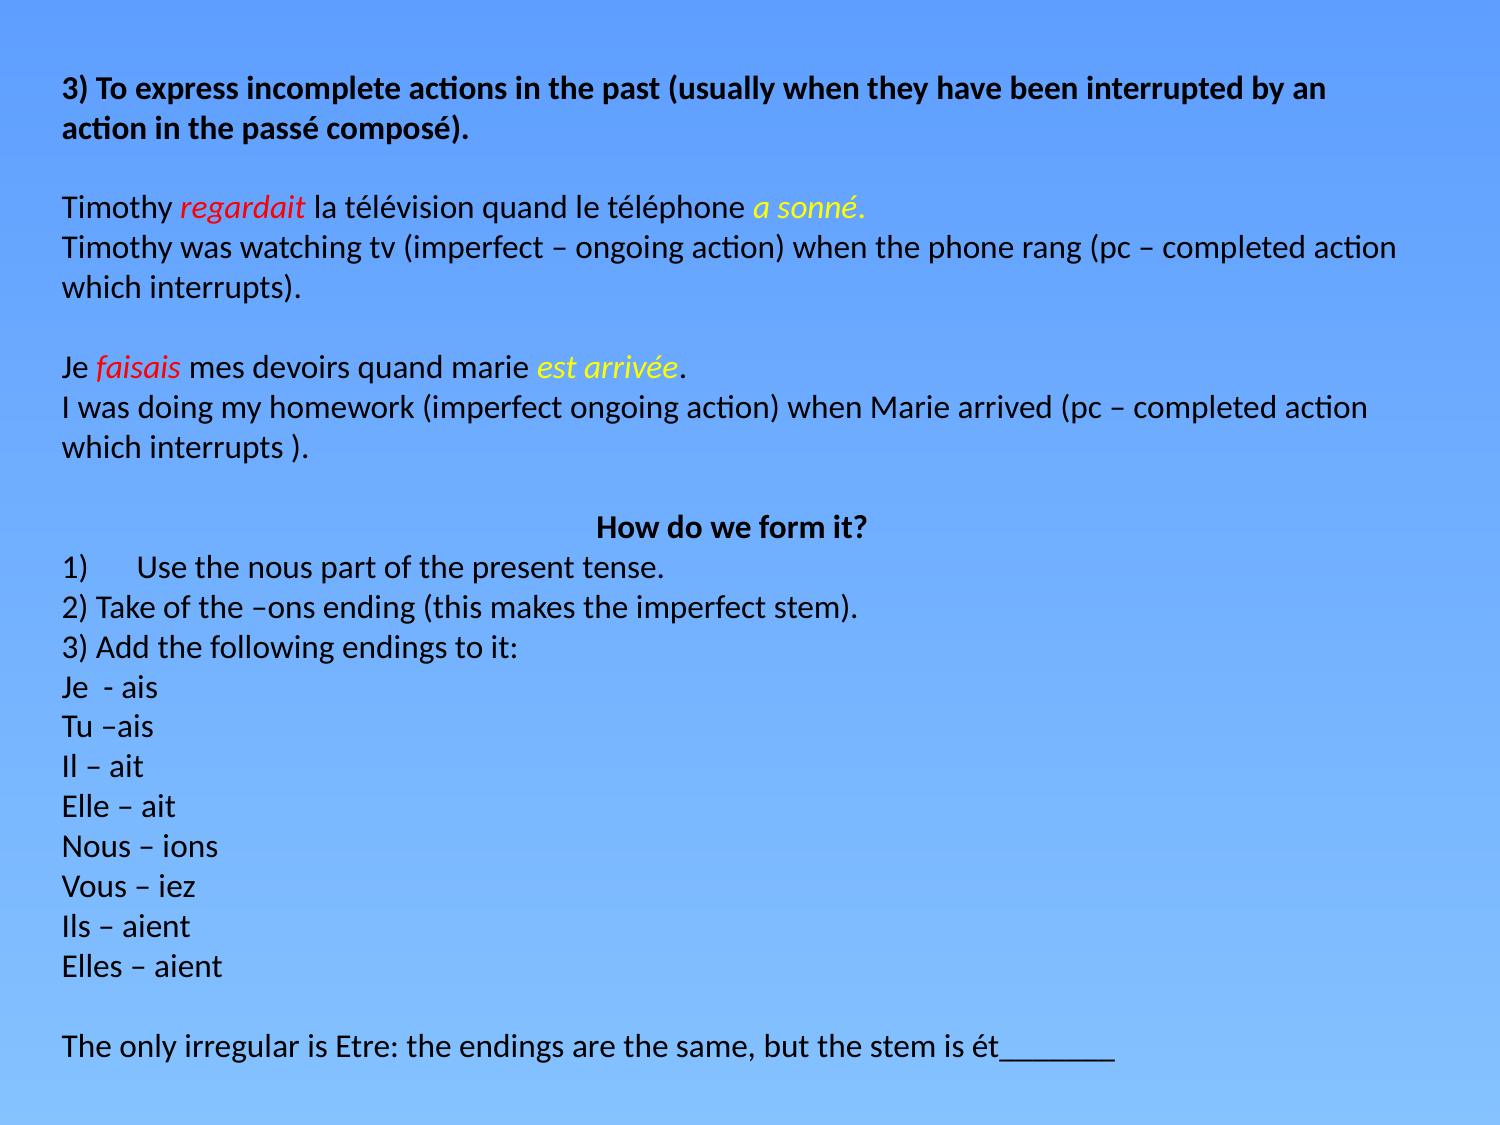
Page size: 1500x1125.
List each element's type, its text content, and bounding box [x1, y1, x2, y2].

text_box 3) To express incomplete actions in the past (usually when they have been interrupted by an action in the passé composé). Timothy regardait la télévision quand le téléphone a sonné. Timothy was watching tv (imperfect – ongoing action) when the phone rang (pc – completed action which interrupts). Je faisais mes devoirs quand marie est arrivée. I was doing my homework (imperfect ongoing action) when Marie arrived (pc – completed action which interrupts ). How do we form it? Use the nous part of the present tense. 2) Take of the –ons ending (this makes the imperfect stem). 3) Add the following endings to it: Je - ais Tu –ais Il – ait Elle – ait Nous – ions Vous – iez Ils – aient Elles – aient The only irregular is Etre: the endings are the same, but the stem is ét_______ [46, 58, 1418, 1112]
